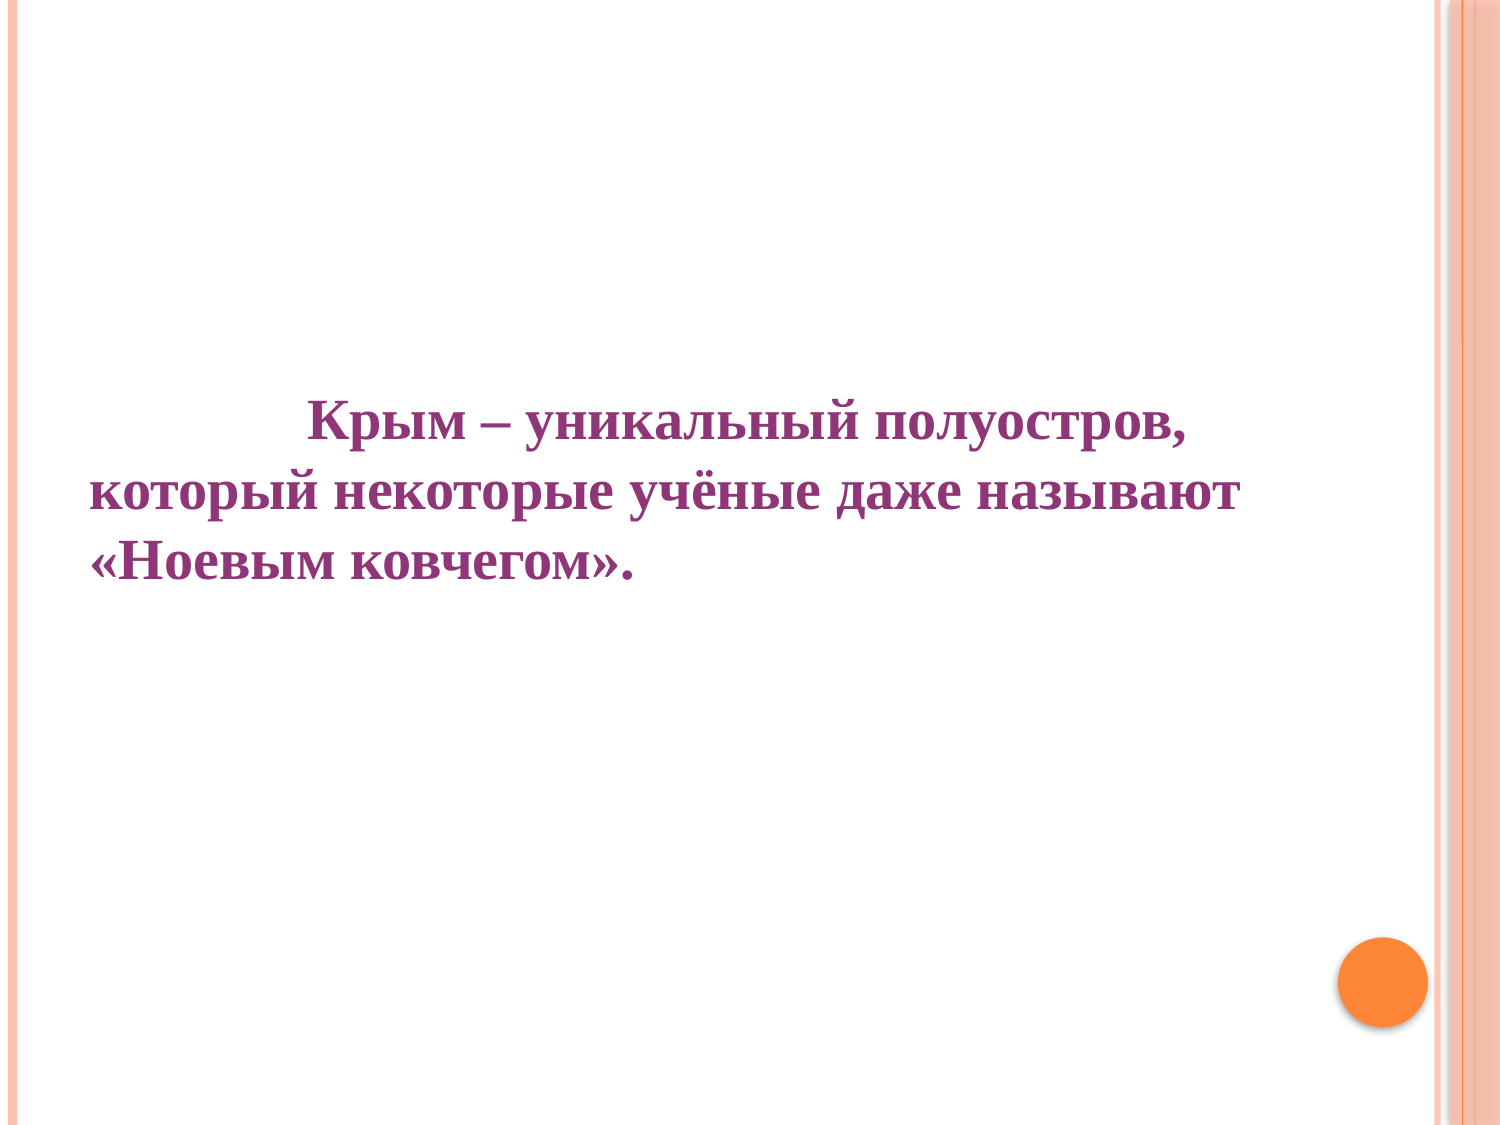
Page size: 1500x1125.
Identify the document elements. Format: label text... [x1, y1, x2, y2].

list Крым – уникальный полуостров, который некоторые учёные даже называют «Ноевым ковчегом». [75, 373, 1300, 752]
